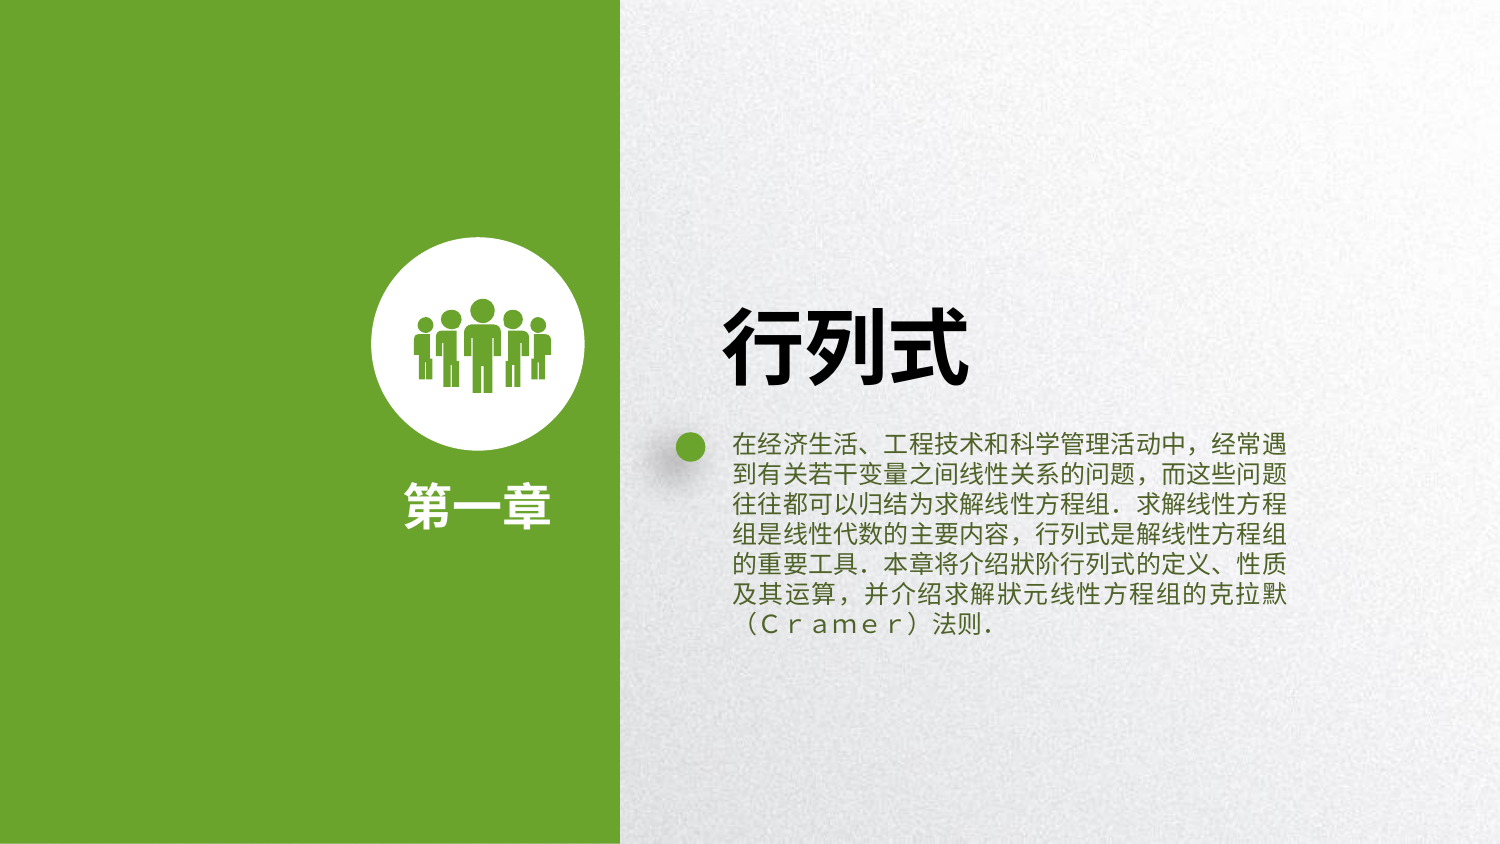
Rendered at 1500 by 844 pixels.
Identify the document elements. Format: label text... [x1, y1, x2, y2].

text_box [370, 236, 585, 451]
text_box 行列式 [706, 287, 986, 403]
picture [622, 0, 1500, 844]
text_box [0, 0, 622, 844]
text_box [673, 430, 708, 464]
text_box 第一章 [376, 475, 580, 536]
text_box 在经济生活、工程技术和科学管理活动中，经常遇到有关若干变量之间线性关系的问题，而这些问题往往都可以归结为求解线性方程组．求解线性方程组是线性代数的主要内容，行列式是解线性方程组的重要工具．本章将介绍狀阶行列式的定义、性质及其运算，并介绍求解狀元线性方程组的克拉默（Ｃｒａｍｅｒ）法则． [717, 421, 1303, 646]
